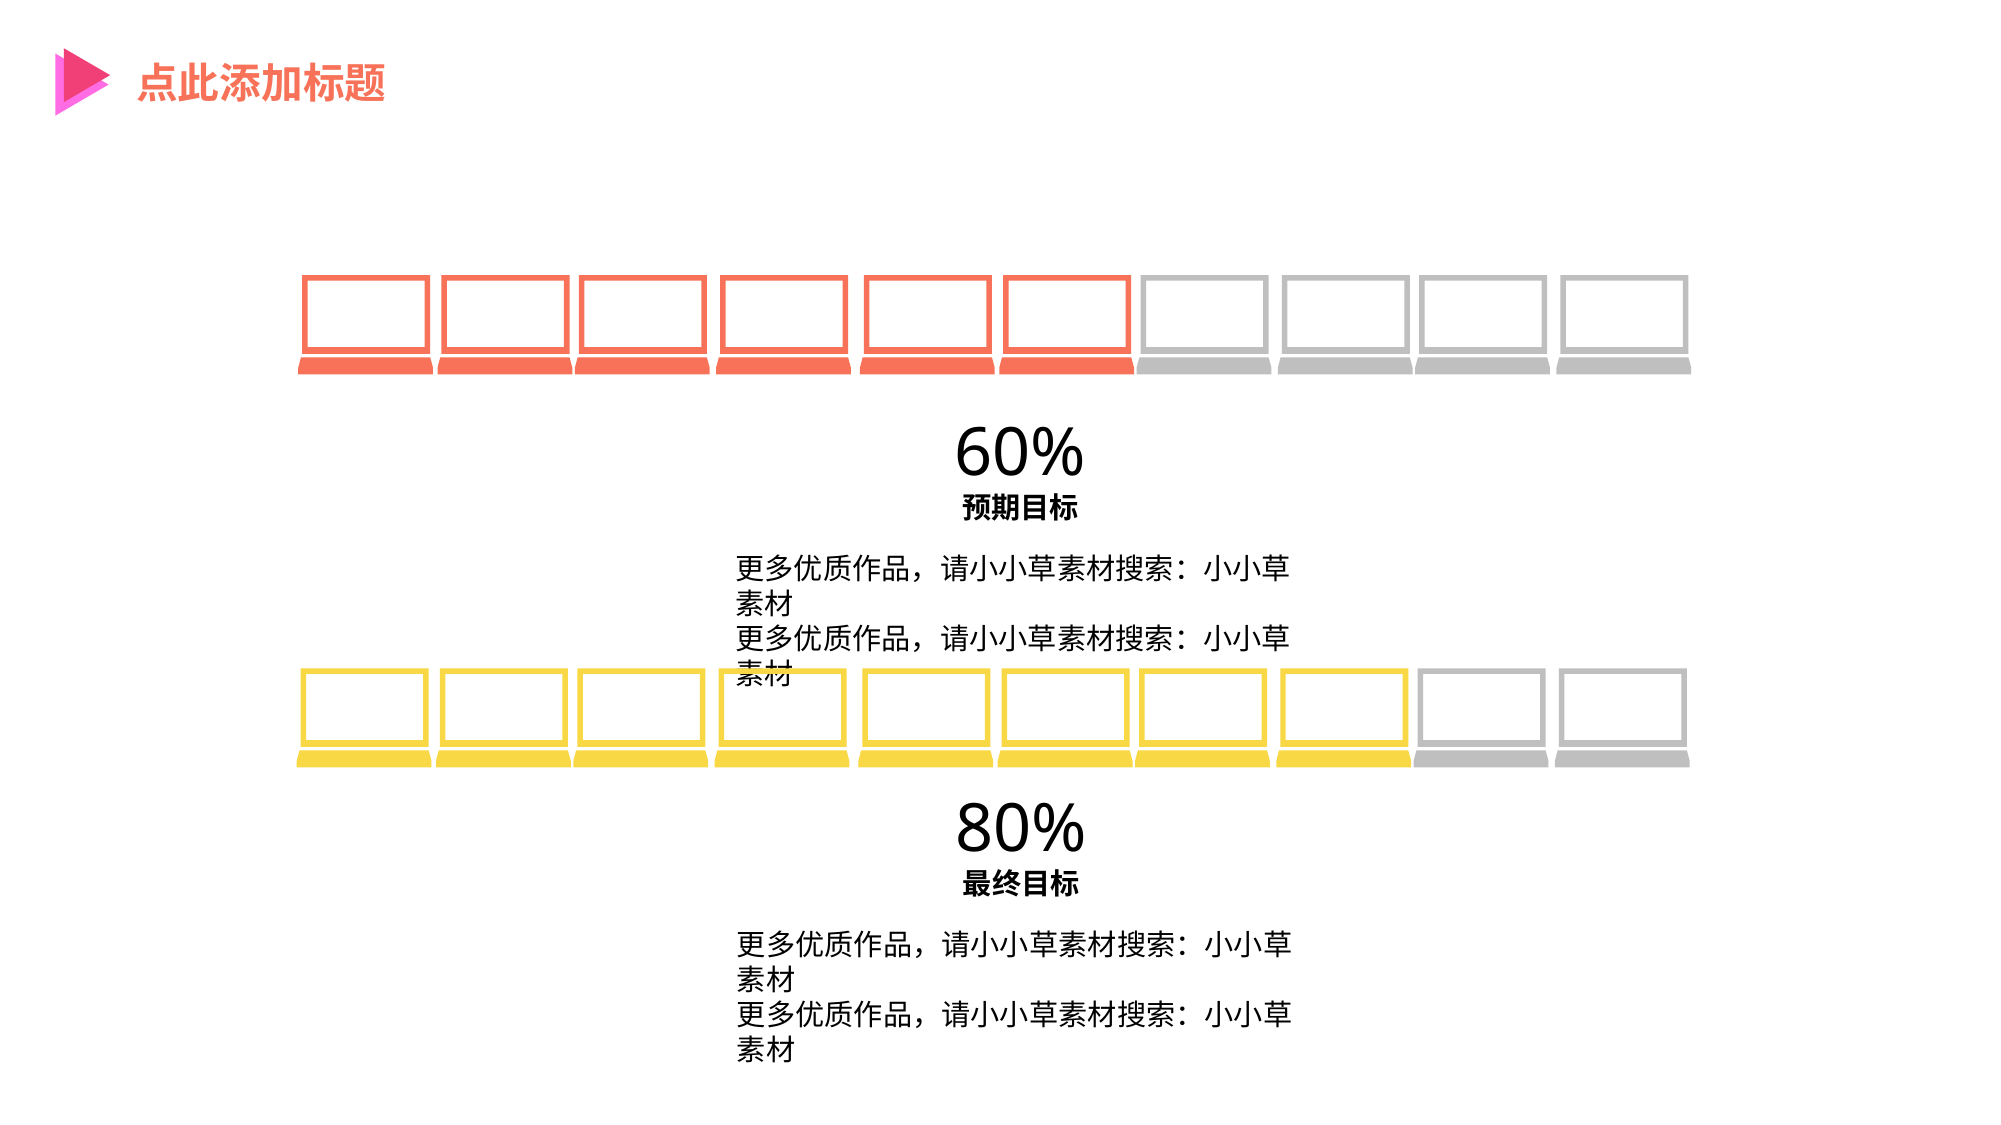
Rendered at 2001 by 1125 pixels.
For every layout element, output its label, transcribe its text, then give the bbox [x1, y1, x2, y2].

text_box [573, 668, 709, 768]
text_box 60% 预期目标 更多优质作品，请小小草素材搜索：小小草素材 更多优质作品，请小小草素材搜索：小小草素材 [727, 405, 1314, 694]
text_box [716, 275, 851, 375]
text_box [1415, 275, 1550, 375]
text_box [1277, 275, 1413, 375]
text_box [574, 275, 710, 375]
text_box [1135, 668, 1270, 768]
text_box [1413, 668, 1549, 768]
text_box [999, 275, 1135, 375]
text_box 80% 最终目标 更多优质作品，请小小草素材搜索：小小草素材 更多优质作品，请小小草素材搜索：小小草素材 [729, 781, 1314, 1070]
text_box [298, 275, 433, 375]
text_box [55, 48, 111, 116]
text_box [1276, 668, 1412, 768]
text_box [858, 668, 994, 768]
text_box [859, 275, 995, 375]
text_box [997, 668, 1133, 768]
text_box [296, 668, 432, 768]
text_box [1554, 668, 1690, 768]
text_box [714, 668, 850, 768]
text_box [437, 275, 573, 375]
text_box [1136, 275, 1272, 375]
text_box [1556, 275, 1692, 375]
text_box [435, 668, 571, 768]
text_box 点此添加标题 [121, 48, 455, 114]
